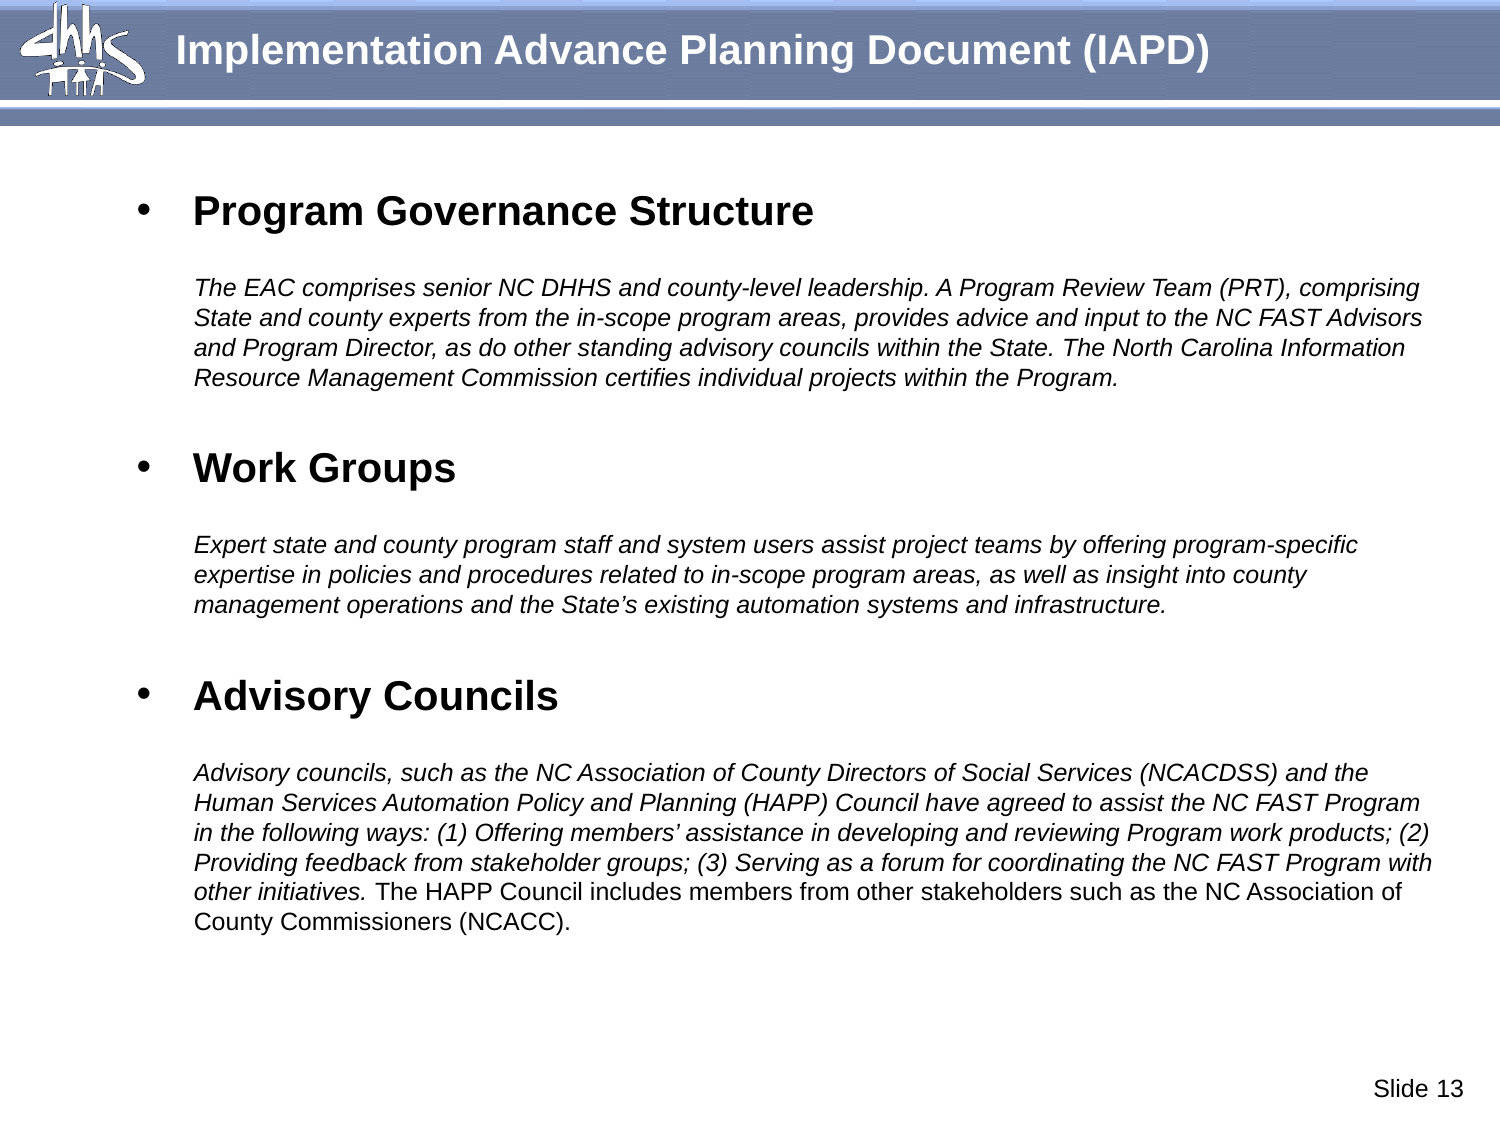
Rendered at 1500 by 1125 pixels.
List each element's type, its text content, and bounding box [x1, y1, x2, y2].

text_box Implementation Advance Planning Document (IAPD) [160, 15, 1388, 91]
text_box Program Governance Structure The EAC comprises senior NC DHHS and county-level leadership. A Program Review Team (PRT), comprising State and county experts from the in-scope program areas, provides advice and input to the NC FAST Advisors and Program Director, as do other standing advisory councils within the State. The North Carolina Information Resource Management Commission certifies individual projects within the Program. Work Groups Expert state and county program staff and system users assist project teams by offering program-specific expertise in policies and procedures related to in-scope program areas, as well as insight into county management operations and the State’s existing automation systems and infrastructure. Advisory Councils Advisory councils, such as the NC Association of County Directors of Social Services (NCACDSS) and the Human Services Automation Policy and Planning (HAPP) Council have agreed to assist the NC FAST Program in the following ways: (1) Offering members’ assistance in developing and reviewing Program work products; (2) Providing feedback from stakeholder groups; (3) Serving as a forum for coordinating the NC FAST Program with other initiatives. The HAPP Council includes members from other stakeholders such as the NC Association of County Commissioners (NCACC). [121, 176, 1463, 1100]
picture [18, 0, 147, 97]
